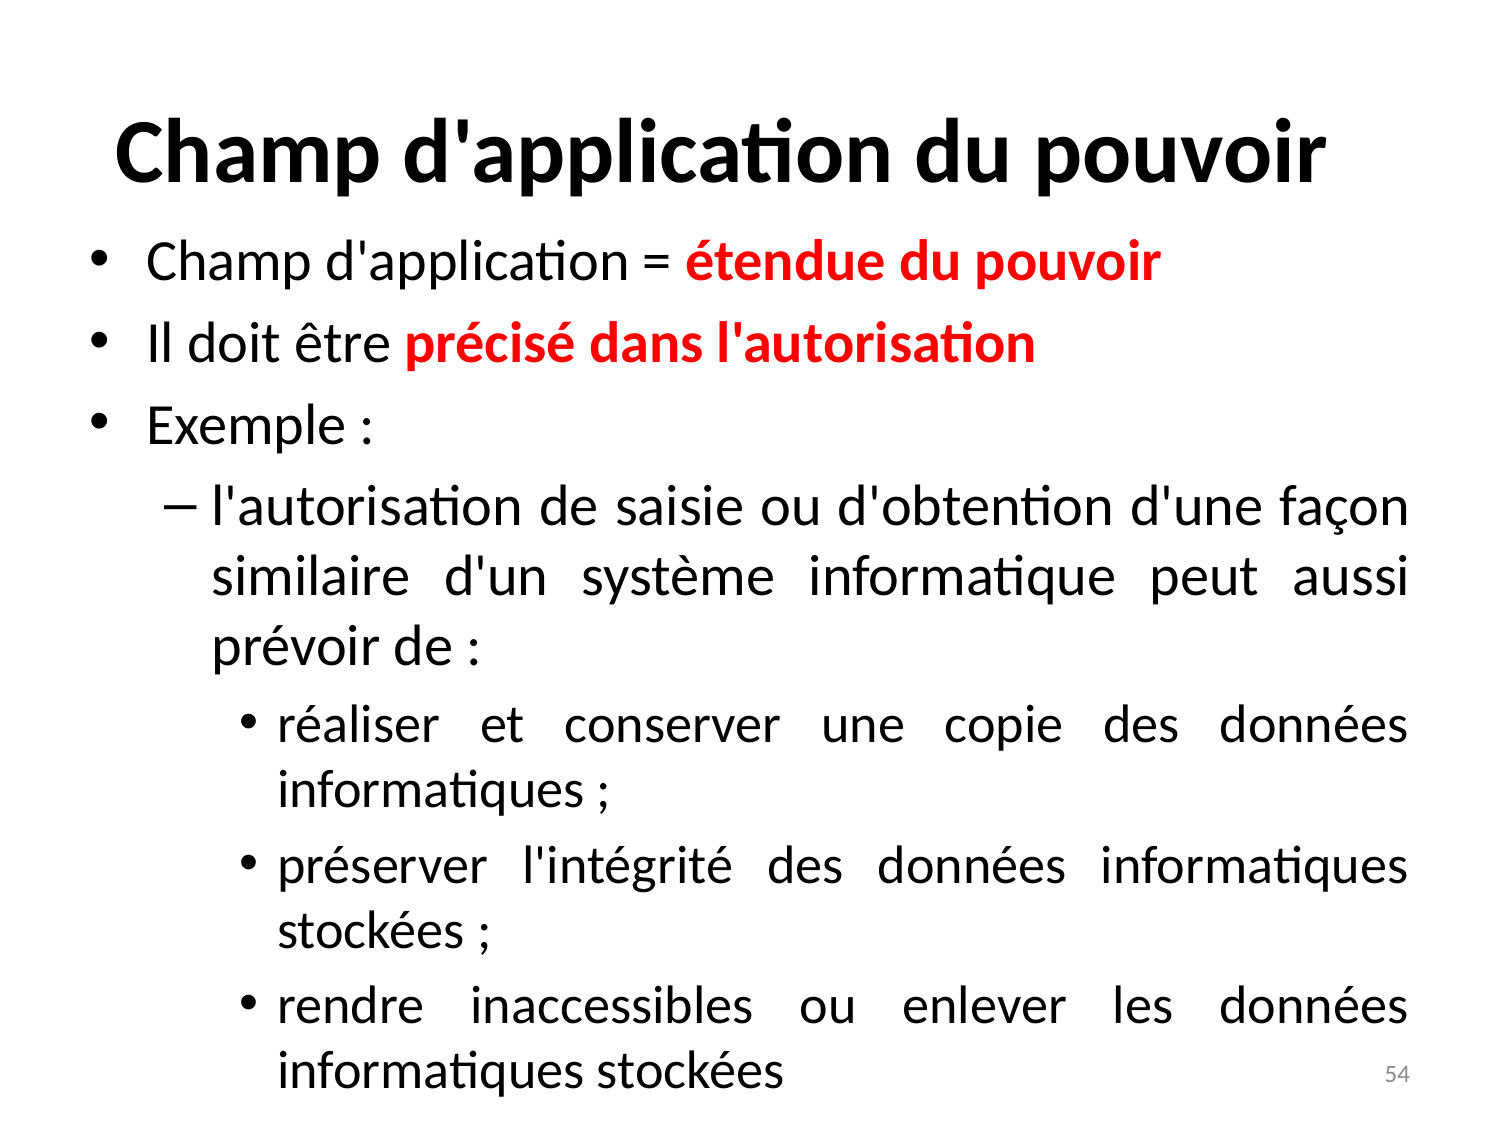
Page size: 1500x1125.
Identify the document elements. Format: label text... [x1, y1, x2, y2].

text_box Champ d'application = étendue du pouvoir Il doit être précisé dans l'autorisation Exemple : l'autorisation de saisie ou d'obtention d'une façon similaire d'un système informatique peut aussi prévoir de : réaliser et conserver une copie des données informatiques ; préserver l'intégrité des données informatiques stockées ; rendre inaccessibles ou enlever les données informatiques stockées [74, 215, 1425, 986]
title Champ d'application du pouvoir [57, 52, 1408, 240]
slide_number 54 [1074, 1042, 1425, 1103]
